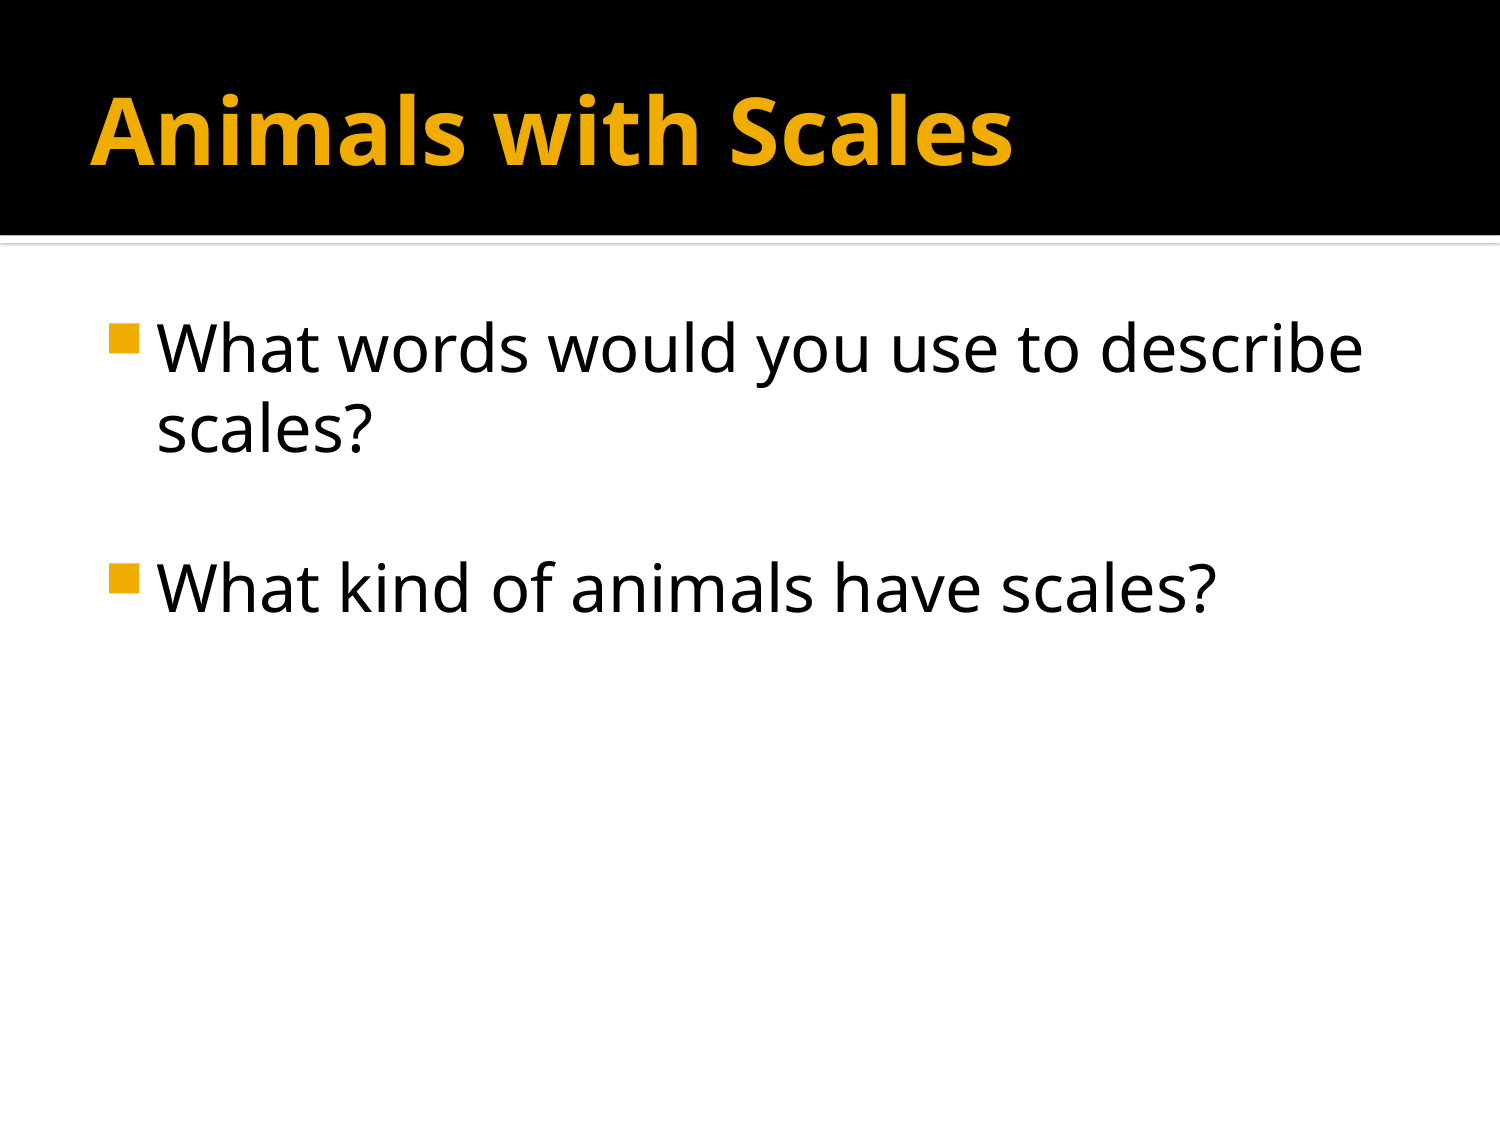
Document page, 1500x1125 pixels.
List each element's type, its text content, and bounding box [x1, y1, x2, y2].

title Animals with Scales [75, 25, 1425, 231]
list What words would you use to describe scales? What kind of animals have scales? [75, 291, 1425, 1050]
